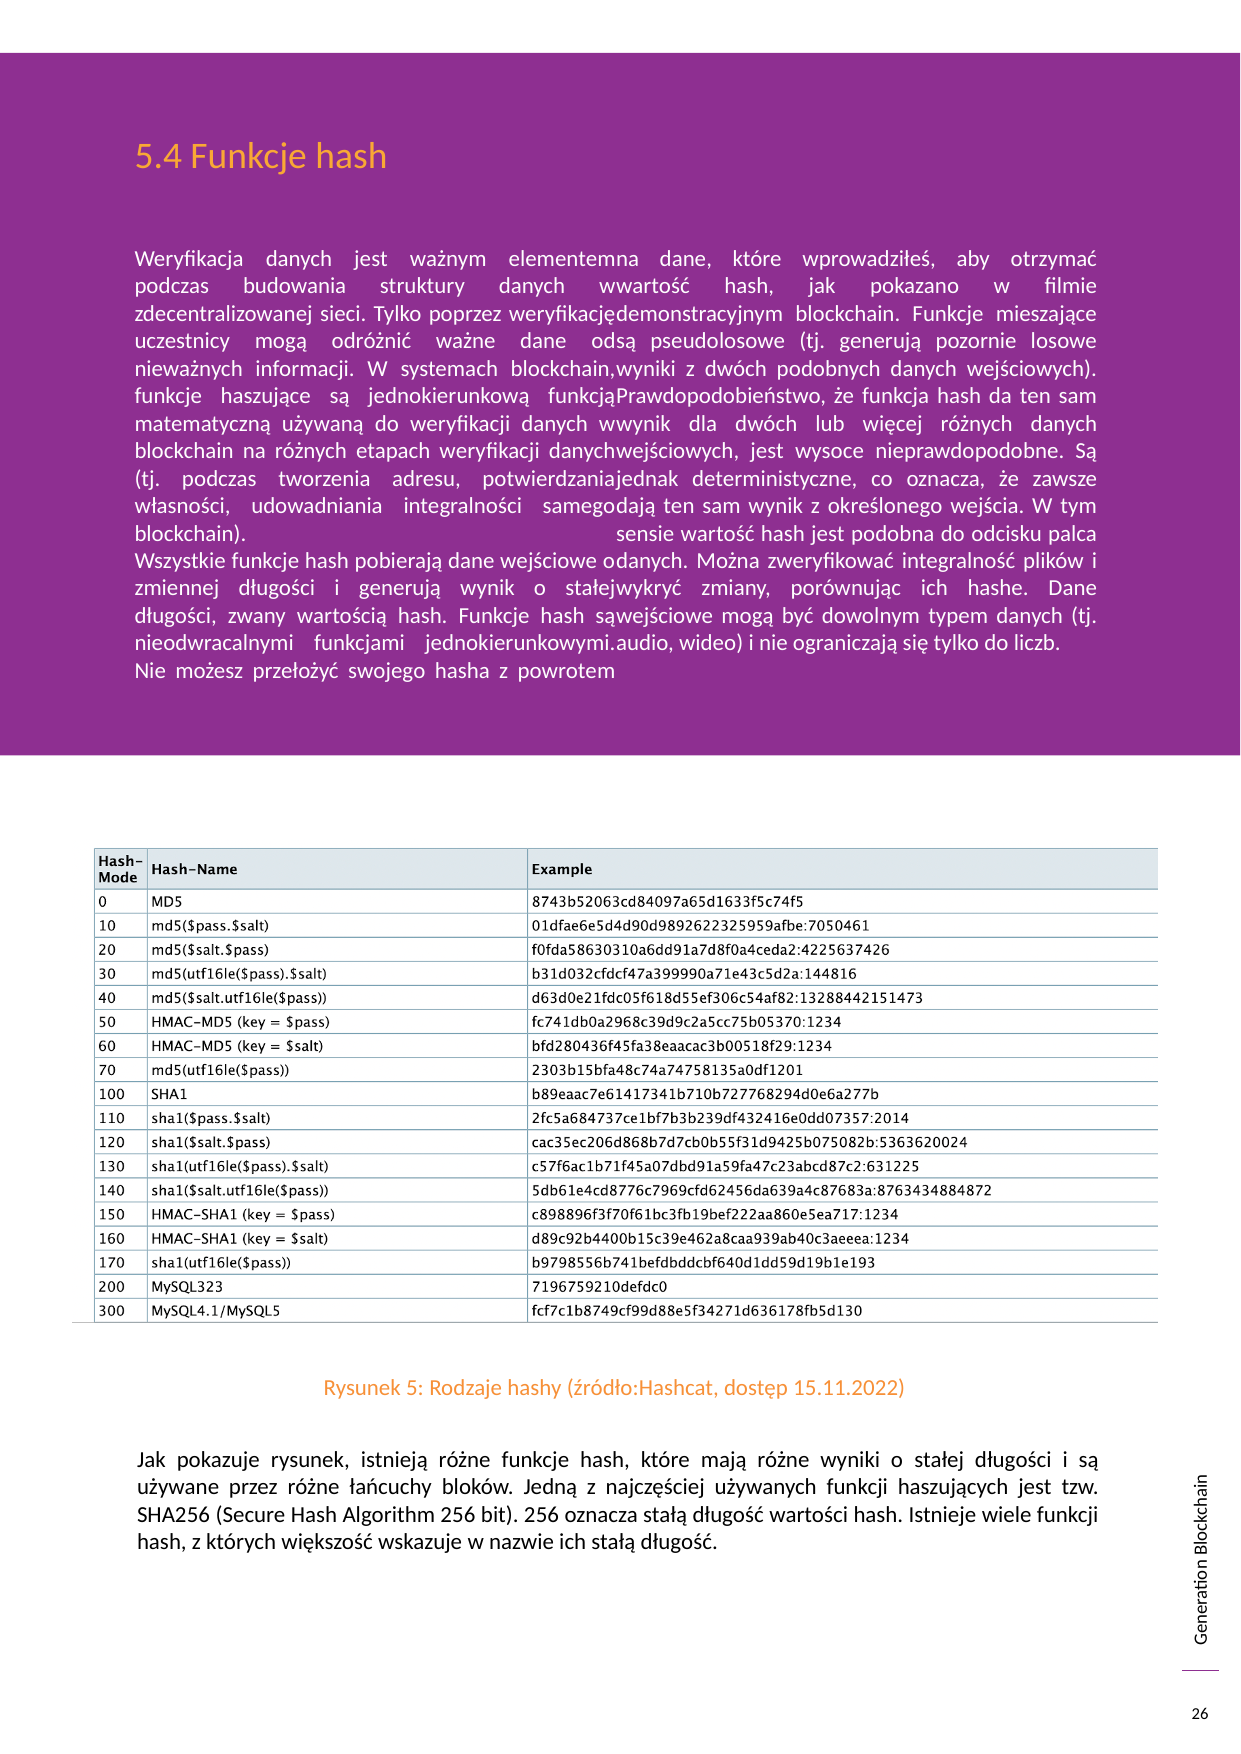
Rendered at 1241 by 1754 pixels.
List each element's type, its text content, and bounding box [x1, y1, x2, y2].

text_box Rysunek 5: Rodzaje hashy (źródło:Hashcat, dostęp 15.11.2022) [120, 1364, 1111, 1408]
picture [72, 839, 1158, 1323]
slide_number 26 [1169, 1674, 1231, 1751]
text_box Jak pokazuje rysunek, istnieją różne funkcje hash, które mają różne wyniki o stałej długości i są używane przez różne łańcuchy bloków. Jedną z najczęściej używanych funkcji haszujących jest tzw. SHA256 (Secure Hash Algorithm 256 bit). 256 oznacza stałą długość wartości hash. Istnieje wiele funkcji hash, z których większość wskazuje w nazwie ich stałą długość. [122, 1437, 1116, 1515]
list Weryfikacja danych jest ważnym elementem podczas budowania struktury danych w zdecentralizowanej sieci. Tylko poprzez weryfikację uczestnicy mogą odróżnić ważne dane od nieważnych informacji. W systemach blockchain, funkcje haszujące są jednokierunkową funkcją matematyczną używaną do weryfikacji danych w blockchain na różnych etapach weryfikacji danych (tj. podczas tworzenia adresu, potwierdzania własności, udowadniania integralności samego blockchain). Wszystkie funkcje hash pobierają dane wejściowe o zmiennej długości i generują wynik o stałej długości, zwany wartością hash. Funkcje hash są nieodwracalnymi funkcjami jednokierunkowymi. Nie możesz przełożyć swojego hasha z powrotem na dane, które wprowadziłeś, aby otrzymać wartość hash, jak pokazano w filmie demonstracyjnym blockchain. Funkcje mieszające są pseudolosowe (tj. generują pozornie losowe wyniki z dwóch podobnych danych wejściowych). Prawdopodobieństwo, że funkcja hash da ten sam wynik dla dwóch lub więcej różnych danych wejściowych, jest wysoce nieprawdopodobne. Są jednak deterministyczne, co oznacza, że zawsze dają ten sam wynik z określonego wejścia. W tym sensie wartość hash jest podobna do odcisku palca danych. Można zweryfikować integralność plików i wykryć zmiany, porównując ich hashe. Dane wejściowe mogą być dowolnym typem danych (tj. audio, wideo) i nie ograniczają się tylko do liczb. [119, 236, 1113, 314]
text_box 5.4 Funkcje hash [119, 123, 1113, 201]
